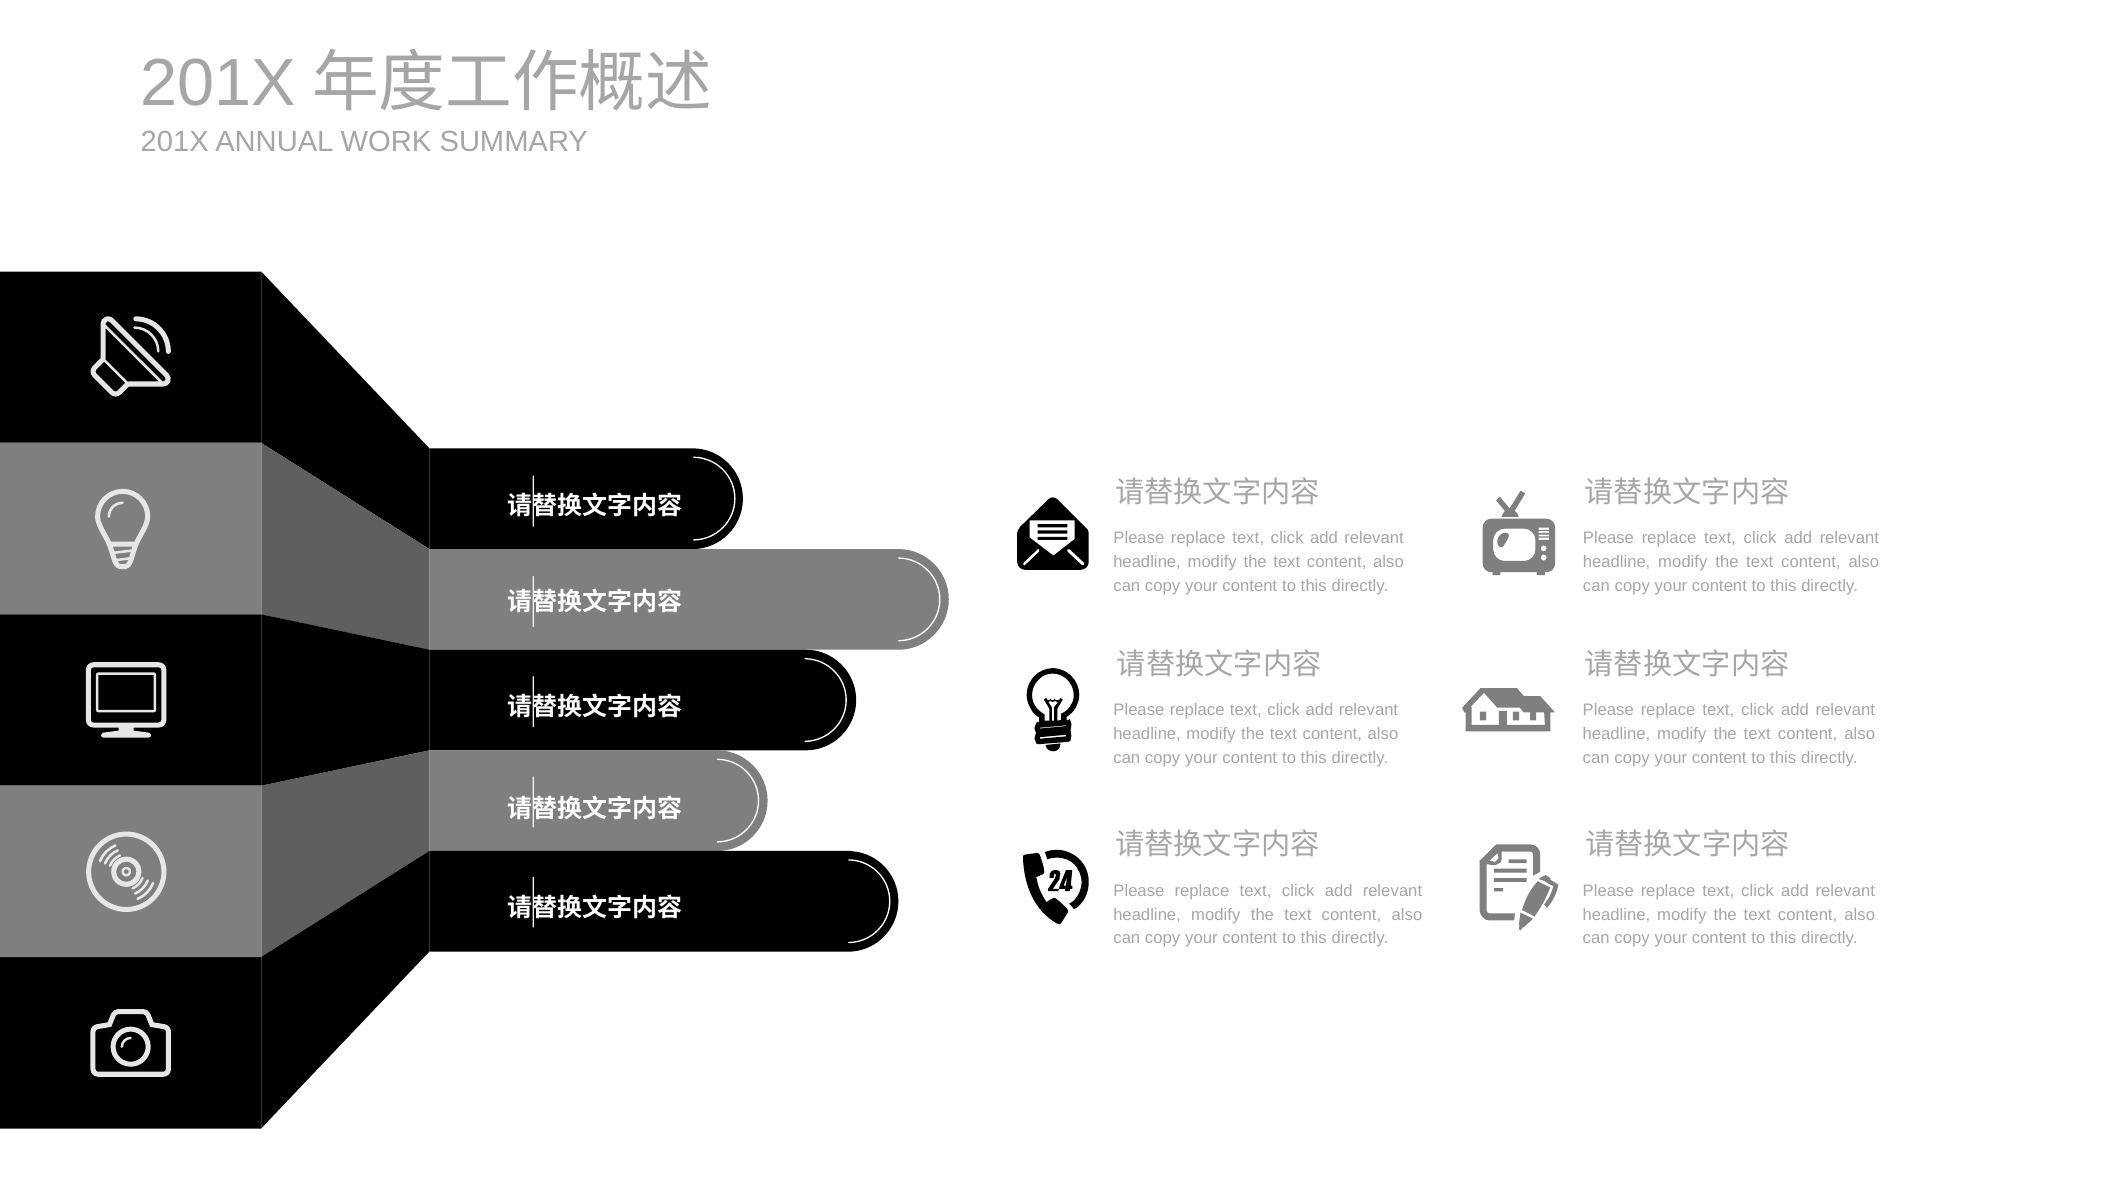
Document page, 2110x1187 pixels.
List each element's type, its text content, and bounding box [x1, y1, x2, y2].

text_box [1098, 811, 1438, 954]
text_box [1479, 844, 1541, 921]
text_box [1568, 458, 1895, 602]
text_box [1462, 688, 1556, 732]
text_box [1567, 630, 1891, 774]
text_box [1023, 852, 1069, 925]
text_box [1482, 518, 1556, 576]
text_box [1026, 668, 1080, 752]
text_box [1518, 912, 1534, 931]
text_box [1567, 811, 1891, 954]
text_box [1017, 497, 1089, 570]
text_box [1522, 874, 1559, 917]
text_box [1098, 630, 1414, 774]
text_box [1496, 490, 1526, 517]
text_box 201X ANNUAL WORK SUMMARY [140, 122, 602, 158]
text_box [1098, 458, 1419, 602]
text_box [1044, 849, 1089, 910]
text_box 201X年度工作概述 [140, 38, 789, 119]
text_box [0, 271, 949, 1129]
